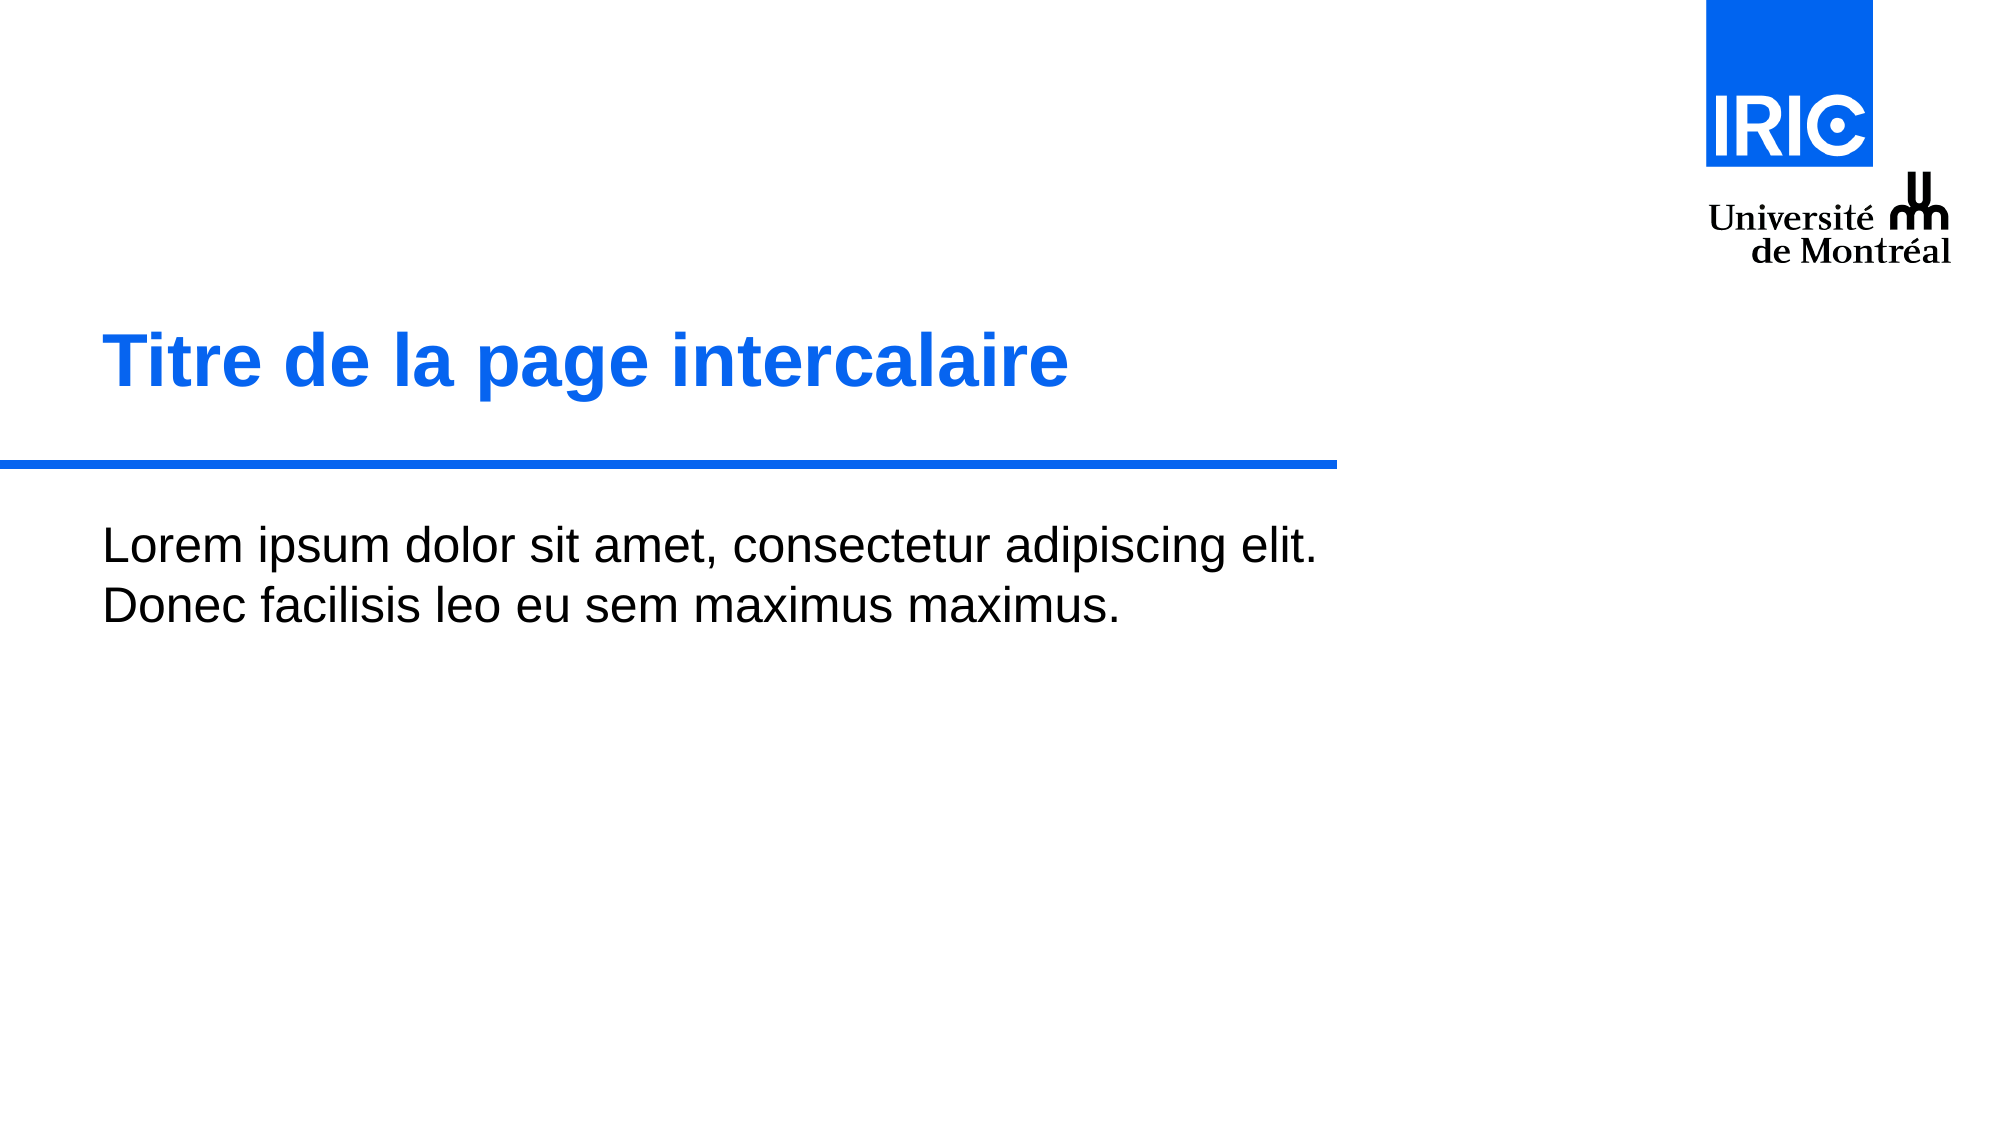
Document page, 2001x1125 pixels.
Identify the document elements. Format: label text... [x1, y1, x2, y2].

picture [1706, 0, 1951, 263]
list Lorem ipsum dolor sit amet, consectetur adipiscing elit. Donec facilisis leo eu sem maximus maximus. [94, 504, 1336, 990]
title Titre de la page intercalaire [94, 144, 1338, 411]
